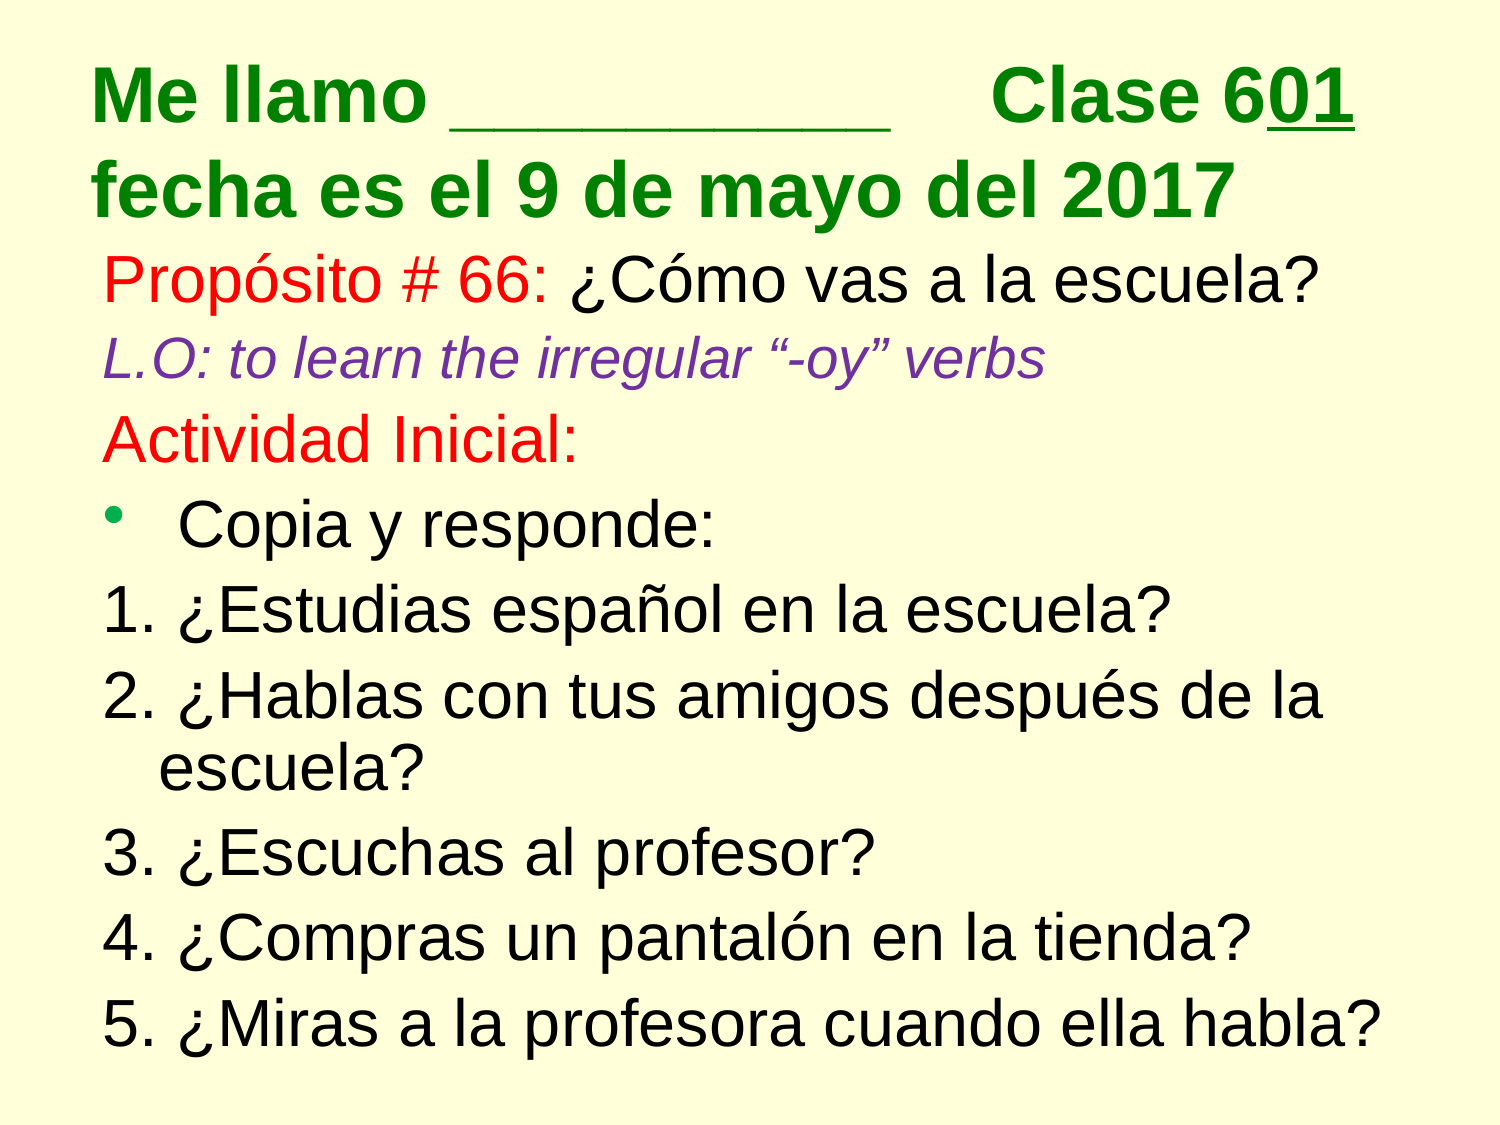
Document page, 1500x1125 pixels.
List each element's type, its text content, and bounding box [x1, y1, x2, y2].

list Propósito # 66: ¿Cómo vas a la escuela? L.O: to learn the irregular “-oy” verbs Actividad Inicial: Copia y responde: 1. ¿Estudias español en la escuela? 2. ¿Hablas con tus amigos después de la escuela? 3. ¿Escuchas al profesor? 4. ¿Compras un pantalón en la tienda? 5. ¿Miras a la profesora cuando ella habla? [87, 237, 1438, 1050]
title Me llamo __________ Clase 601 fecha es el 9 de mayo del 2017 [75, 45, 1475, 233]
